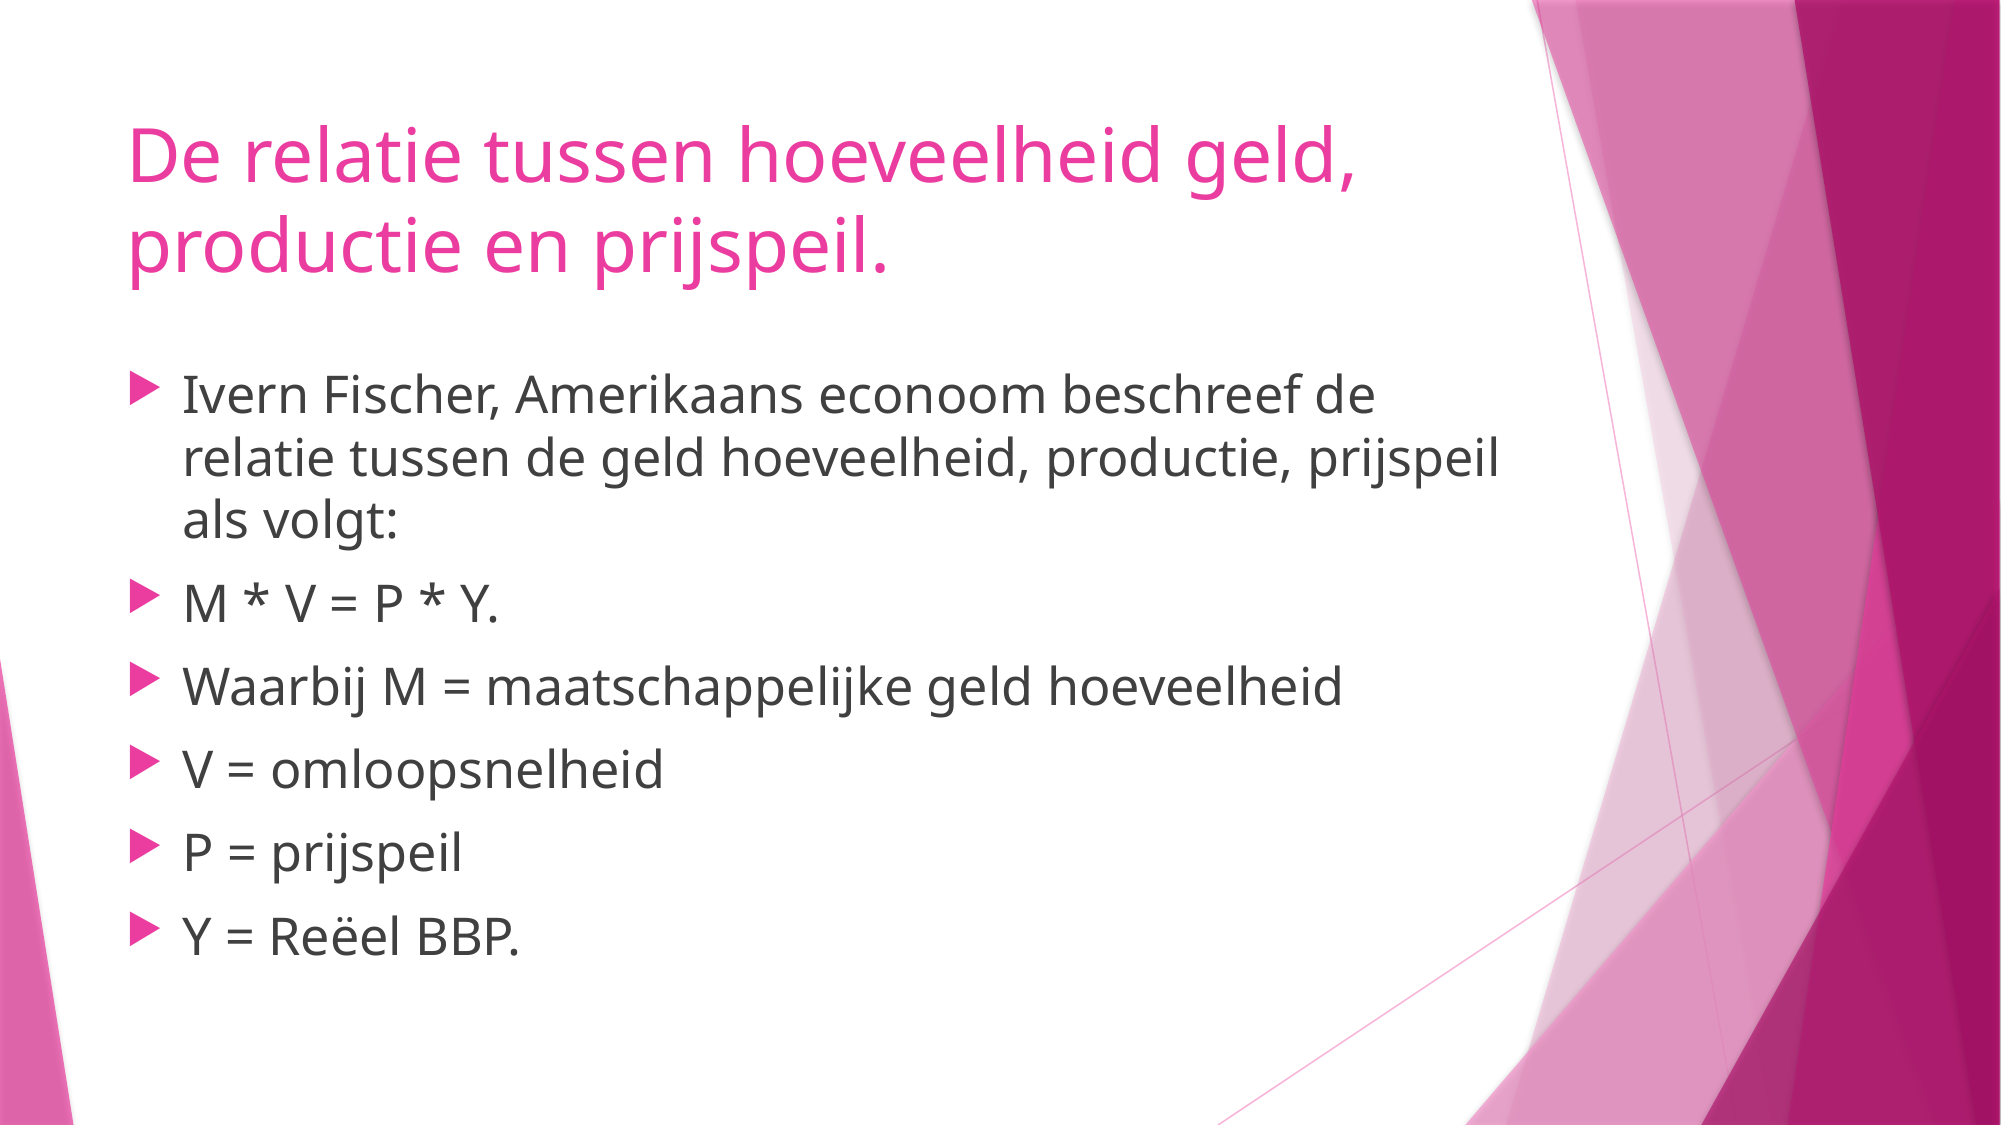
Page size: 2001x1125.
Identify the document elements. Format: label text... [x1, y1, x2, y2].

title De relatie tussen hoeveelheid geld, productie en prijspeil. [111, 99, 1522, 317]
list Ivern Fischer, Amerikaans econoom beschreef de relatie tussen de geld hoeveelheid, productie, prijspeil als volgt: M * V = P * Y. Waarbij M = maatschappelijke geld hoeveelheid V = omloopsnelheid P = prijspeil Y = Reëel BBP. [111, 354, 1522, 992]
